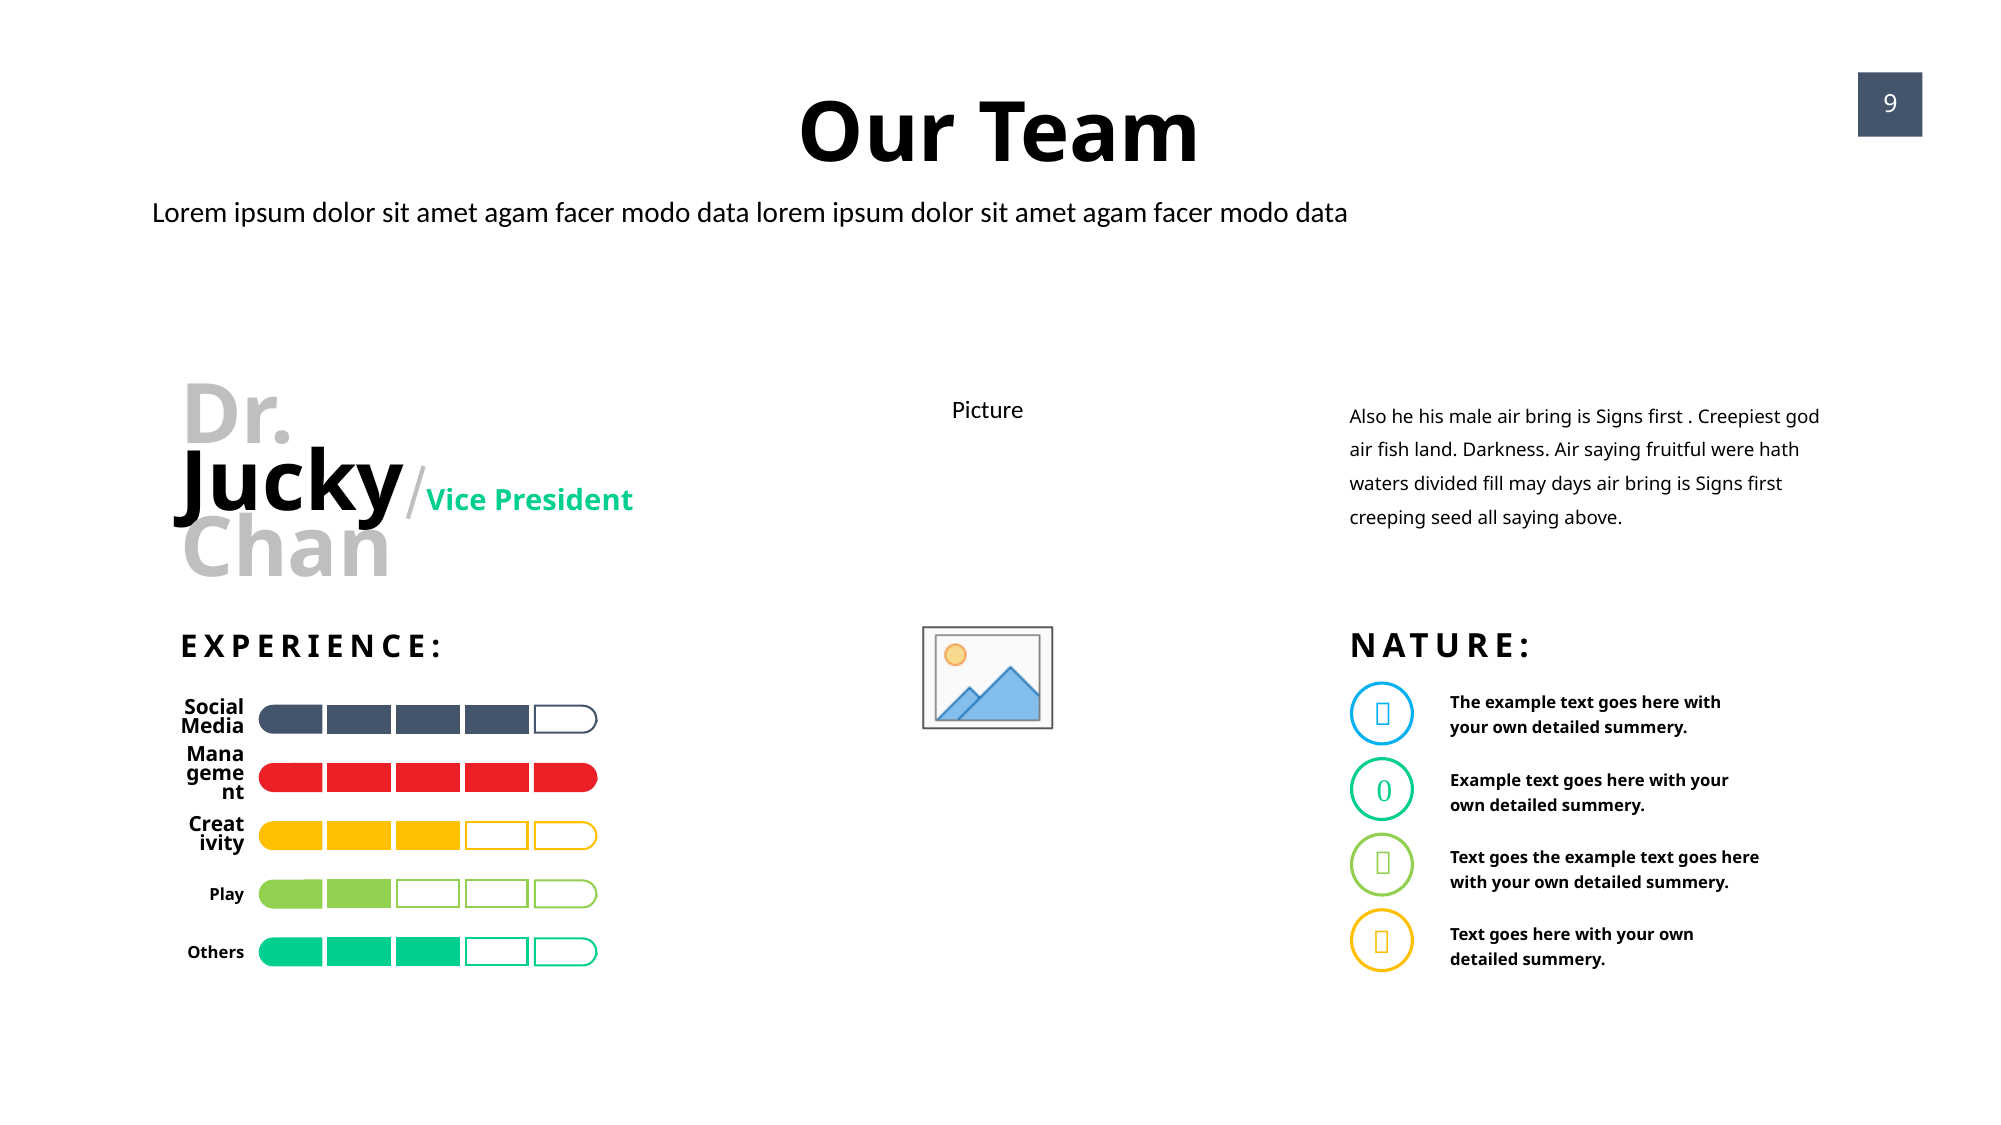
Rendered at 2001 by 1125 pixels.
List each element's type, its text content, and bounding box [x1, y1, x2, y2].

picture [722, 385, 1254, 971]
text_box Also he his male air bring is Signs first . Creepiest god air fish land. Darkness. Air saying fruitful were hath waters divided fill may days air bring is Signs first creeping seed all saying above. [1334, 385, 1840, 536]
slide_number 9 [1863, 78, 1927, 130]
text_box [1334, 618, 1778, 977]
title Our Team [137, 78, 1863, 186]
subtitle Lorem ipsum dolor sit amet agam facer modo data lorem ipsum dolor sit amet agam facer modo data [137, 186, 1863, 227]
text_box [160, 385, 642, 971]
